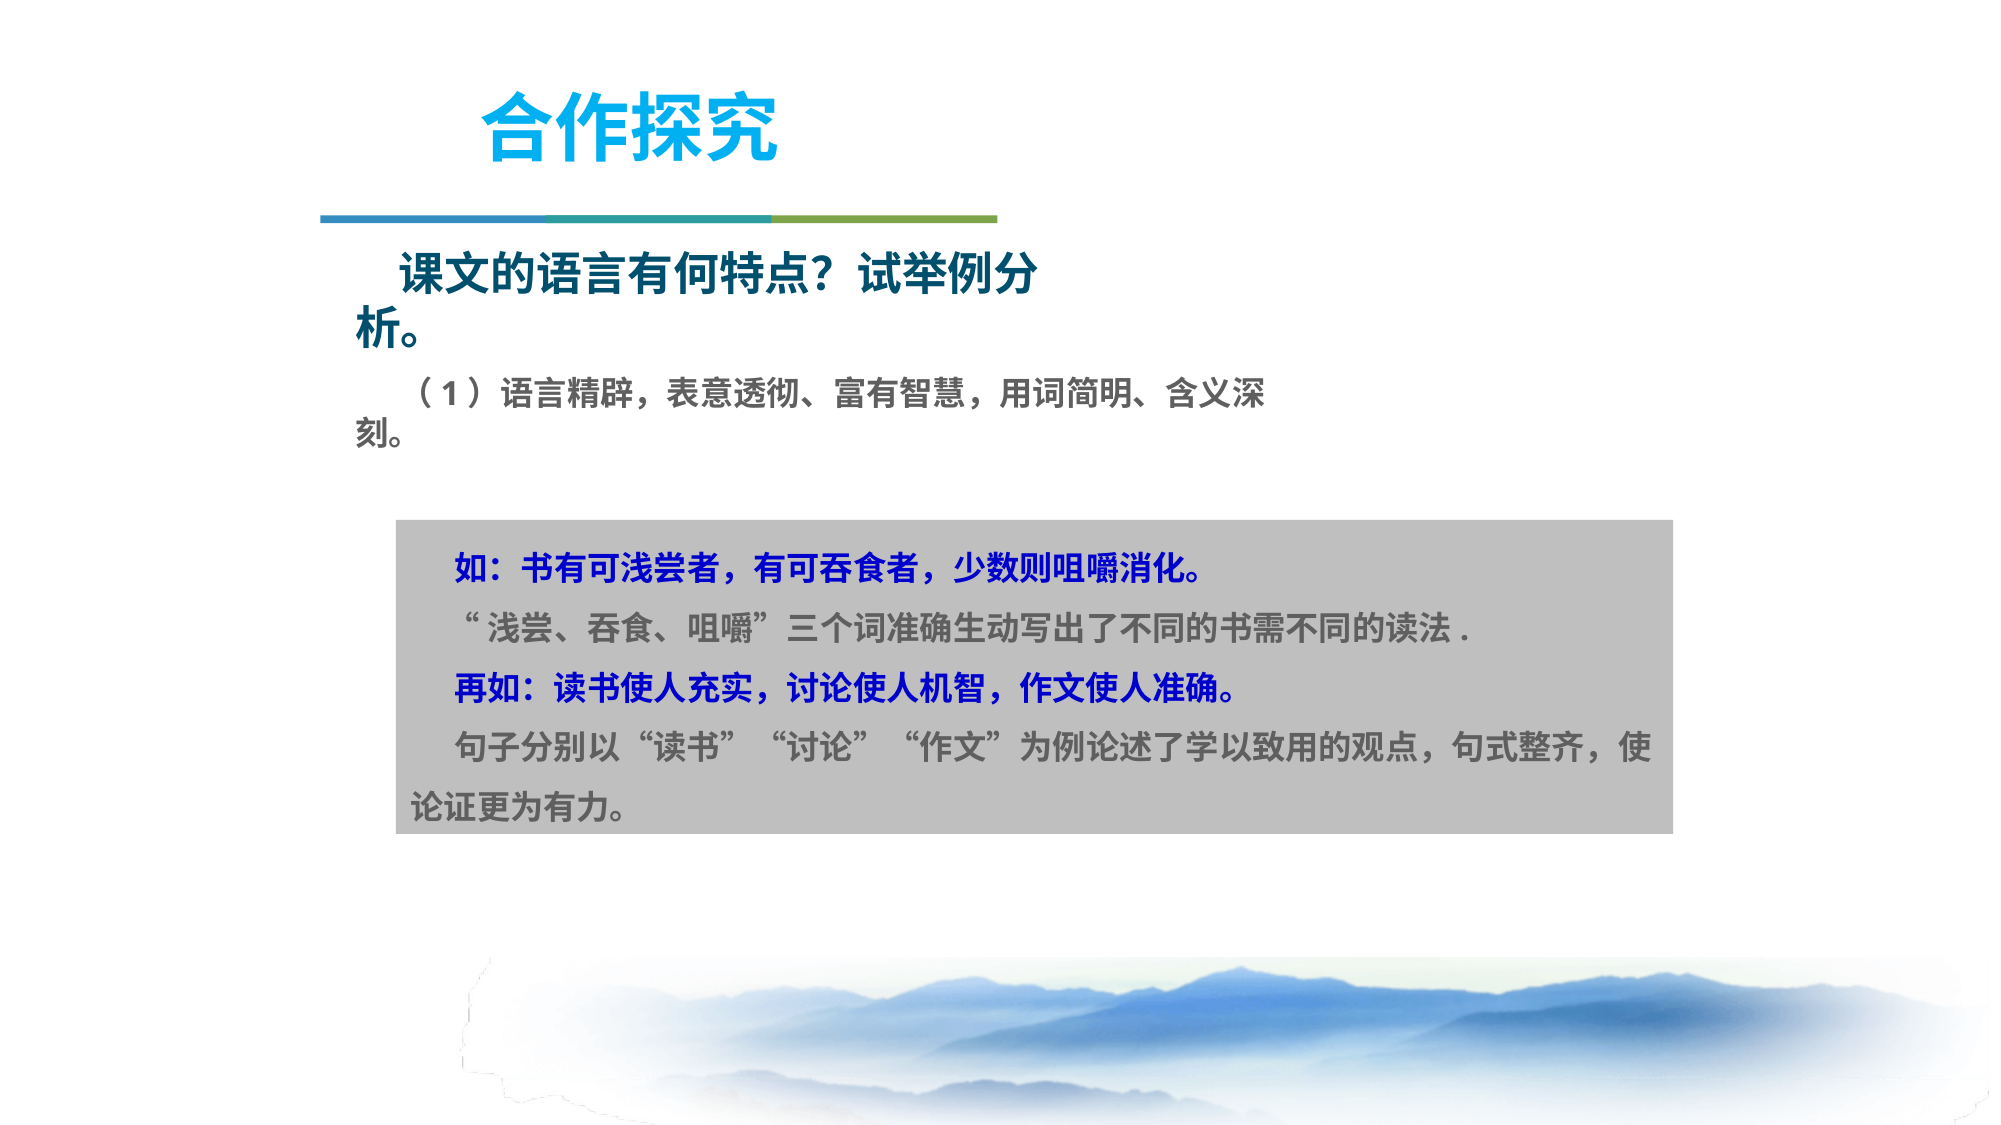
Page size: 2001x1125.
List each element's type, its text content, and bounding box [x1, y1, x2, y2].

text_box （1）语言精辟，表意透彻、富有智慧，用词简明、含义深刻。 [340, 384, 1304, 440]
text_box 课文的语言有何特点？试举例分析。 [340, 264, 1103, 334]
text_box [772, 215, 998, 224]
text_box 如：书有可浅尝者，有可吞食者，少数则咀嚼消化。 “浅尝、吞食、咀嚼”三个词准确生动写出了不同的书需不同的读法. 再如：读书使人充实，讨论使人机智，作文使人准确。 句子分别以“读书”“讨论”“作文”为例论述了学以致用的观点，句式整齐，使论证更为有力。 [395, 519, 1674, 834]
text_box [320, 215, 546, 224]
picture [459, 957, 1991, 1125]
text_box 合作探究 [465, 73, 859, 178]
text_box [546, 215, 772, 224]
